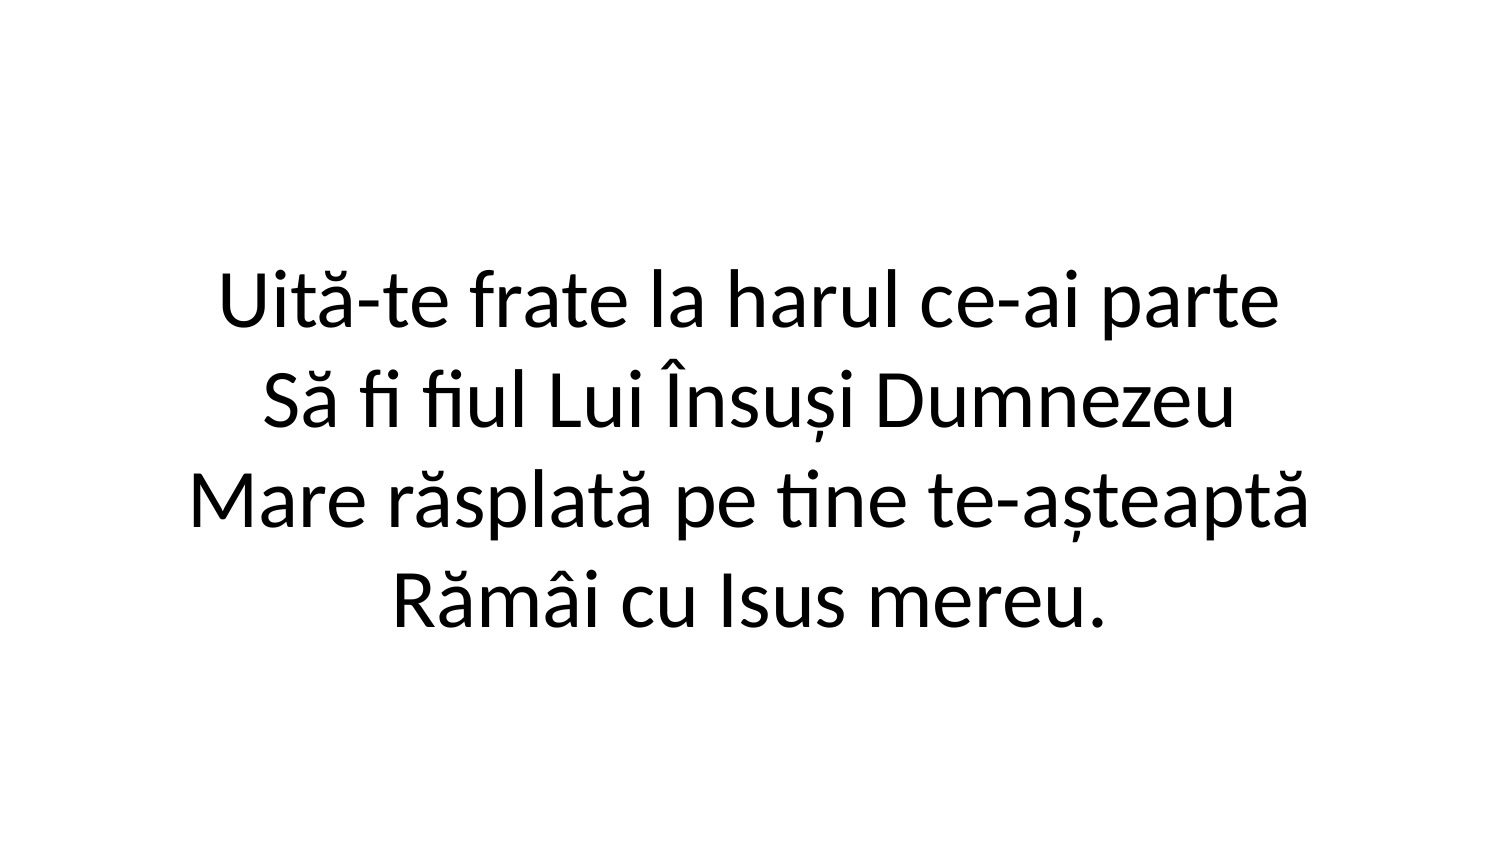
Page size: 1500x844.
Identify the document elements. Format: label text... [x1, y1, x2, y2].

text_box Uită-te frate la harul ce-ai parte Să fi fiul Lui Însuși Dumnezeu Mare răsplată pe tine te-așteaptă Rămâi cu Isus mereu. [172, 192, 1328, 652]
